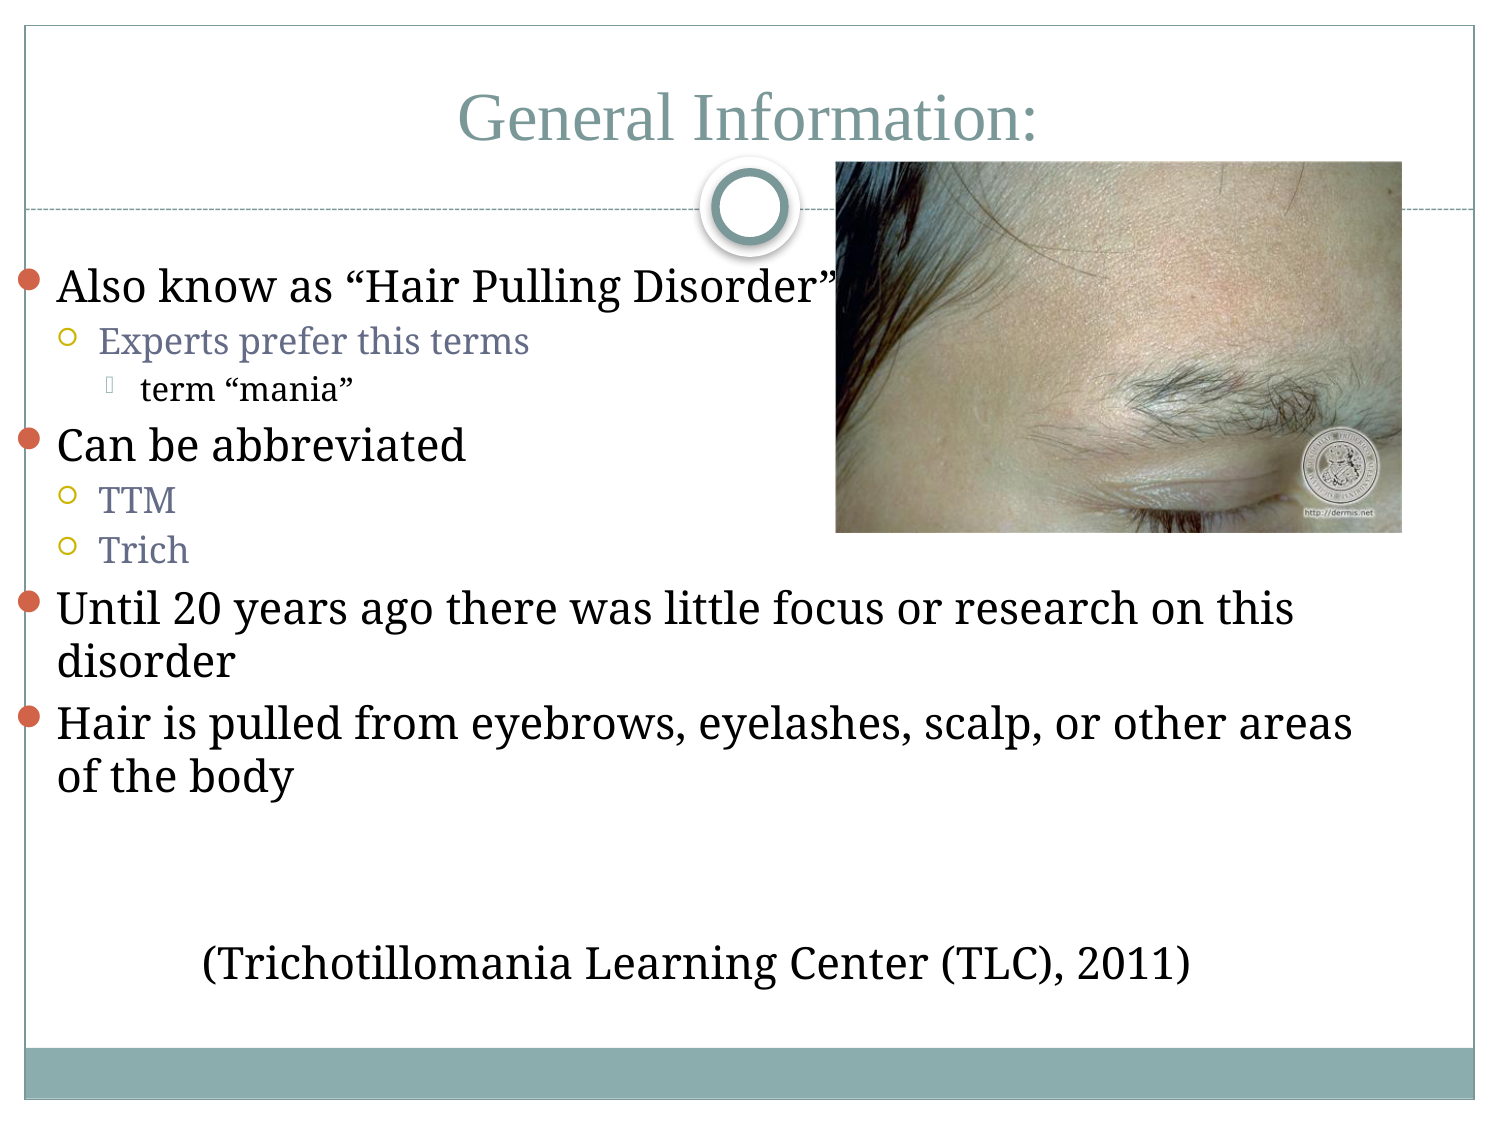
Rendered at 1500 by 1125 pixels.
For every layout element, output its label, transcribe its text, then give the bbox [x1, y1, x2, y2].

picture [835, 161, 1402, 533]
title General Information: [49, 37, 1450, 162]
list Also know as “Hair Pulling Disorder” Experts prefer this terms term “mania” Can be abbreviated TTM Trich Until 20 years ago there was little focus or research on this disorder Hair is pulled from eyebrows, eyelashes, scalp, or other areas of the body (Trichotillomania Learning Center (TLC), 2011) [0, 250, 1396, 1001]
